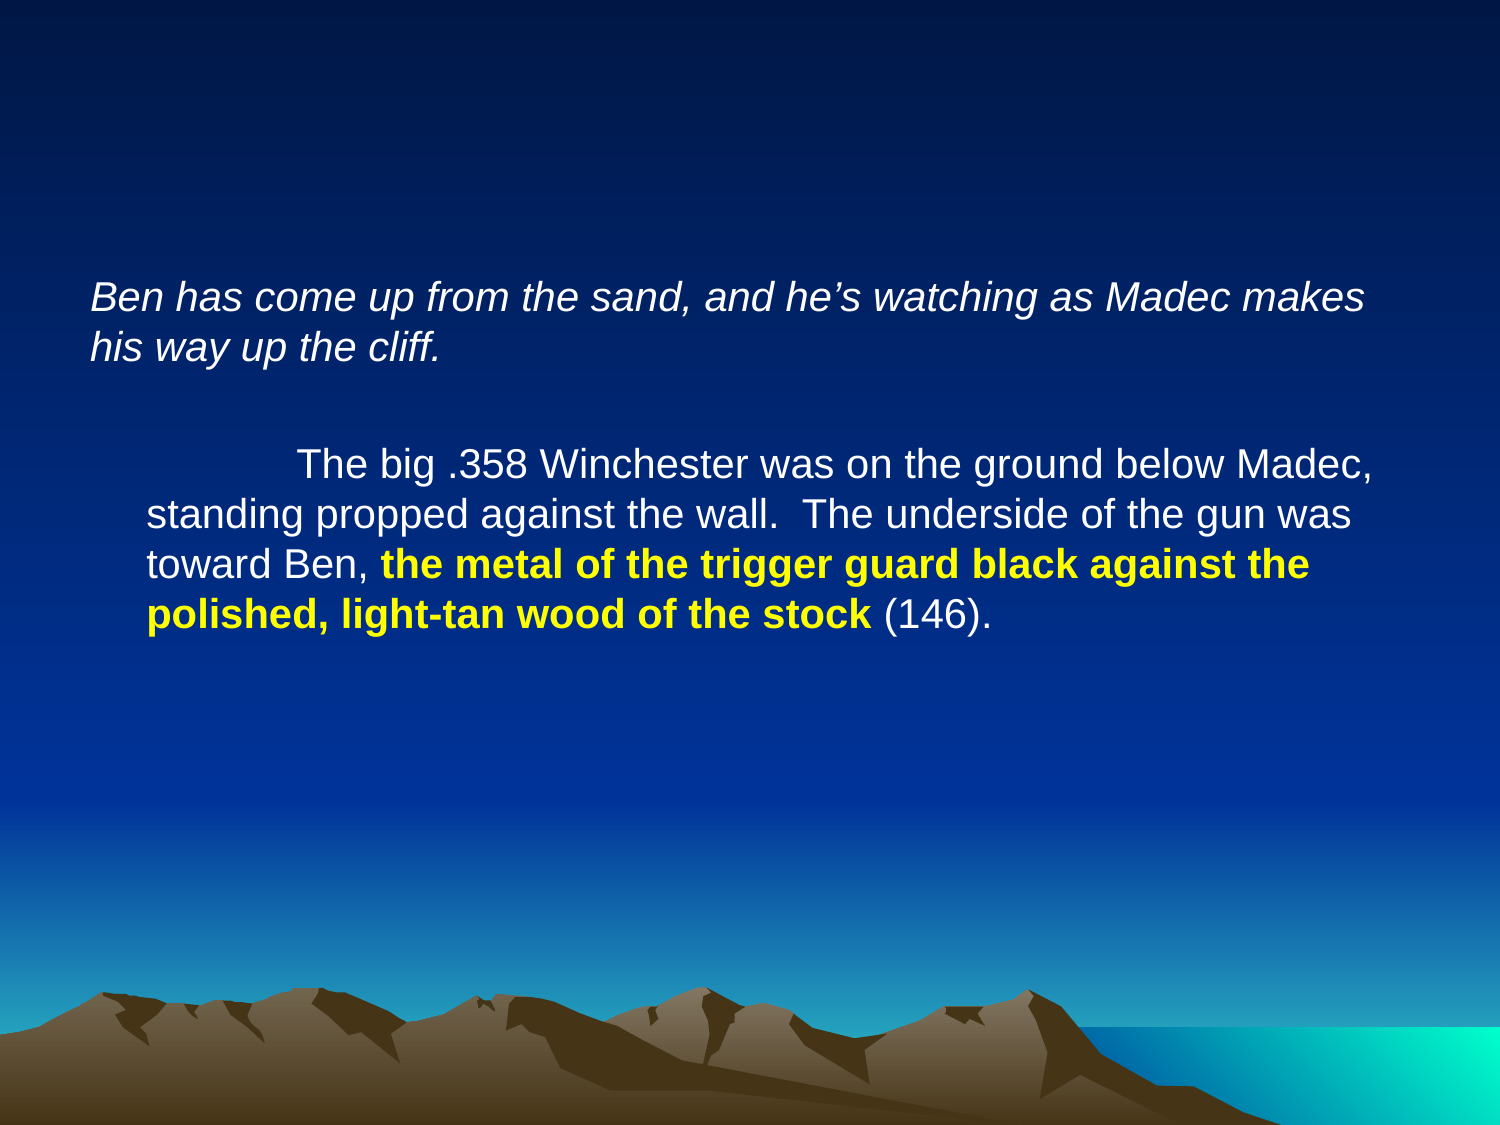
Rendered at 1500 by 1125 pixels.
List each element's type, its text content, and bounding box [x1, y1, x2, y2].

list Ben has come up from the sand, and he’s watching as Madec makes his way up the cliff. The big .358 Winchester was on the ground below Madec, standing propped against the wall. The underside of the gun was toward Ben, the metal of the trigger guard black against the polished, light-tan wood of the stock (146). [75, 262, 1425, 1000]
